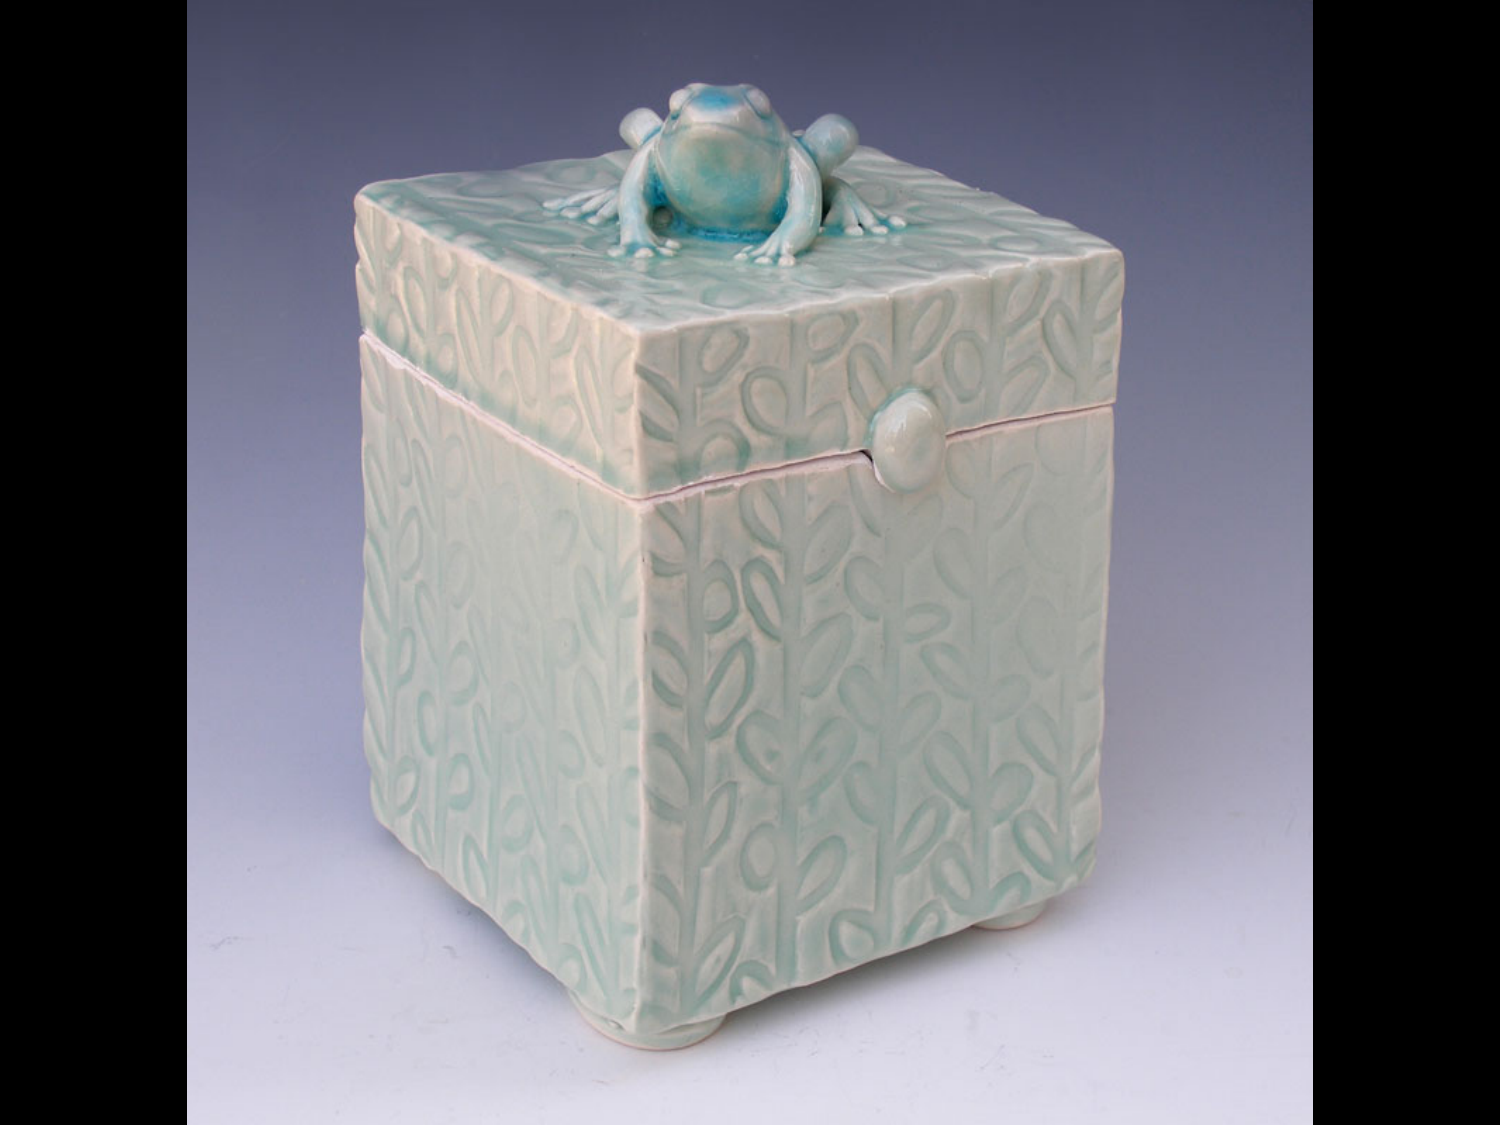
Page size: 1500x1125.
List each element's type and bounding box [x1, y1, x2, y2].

picture [187, 0, 1313, 1125]
